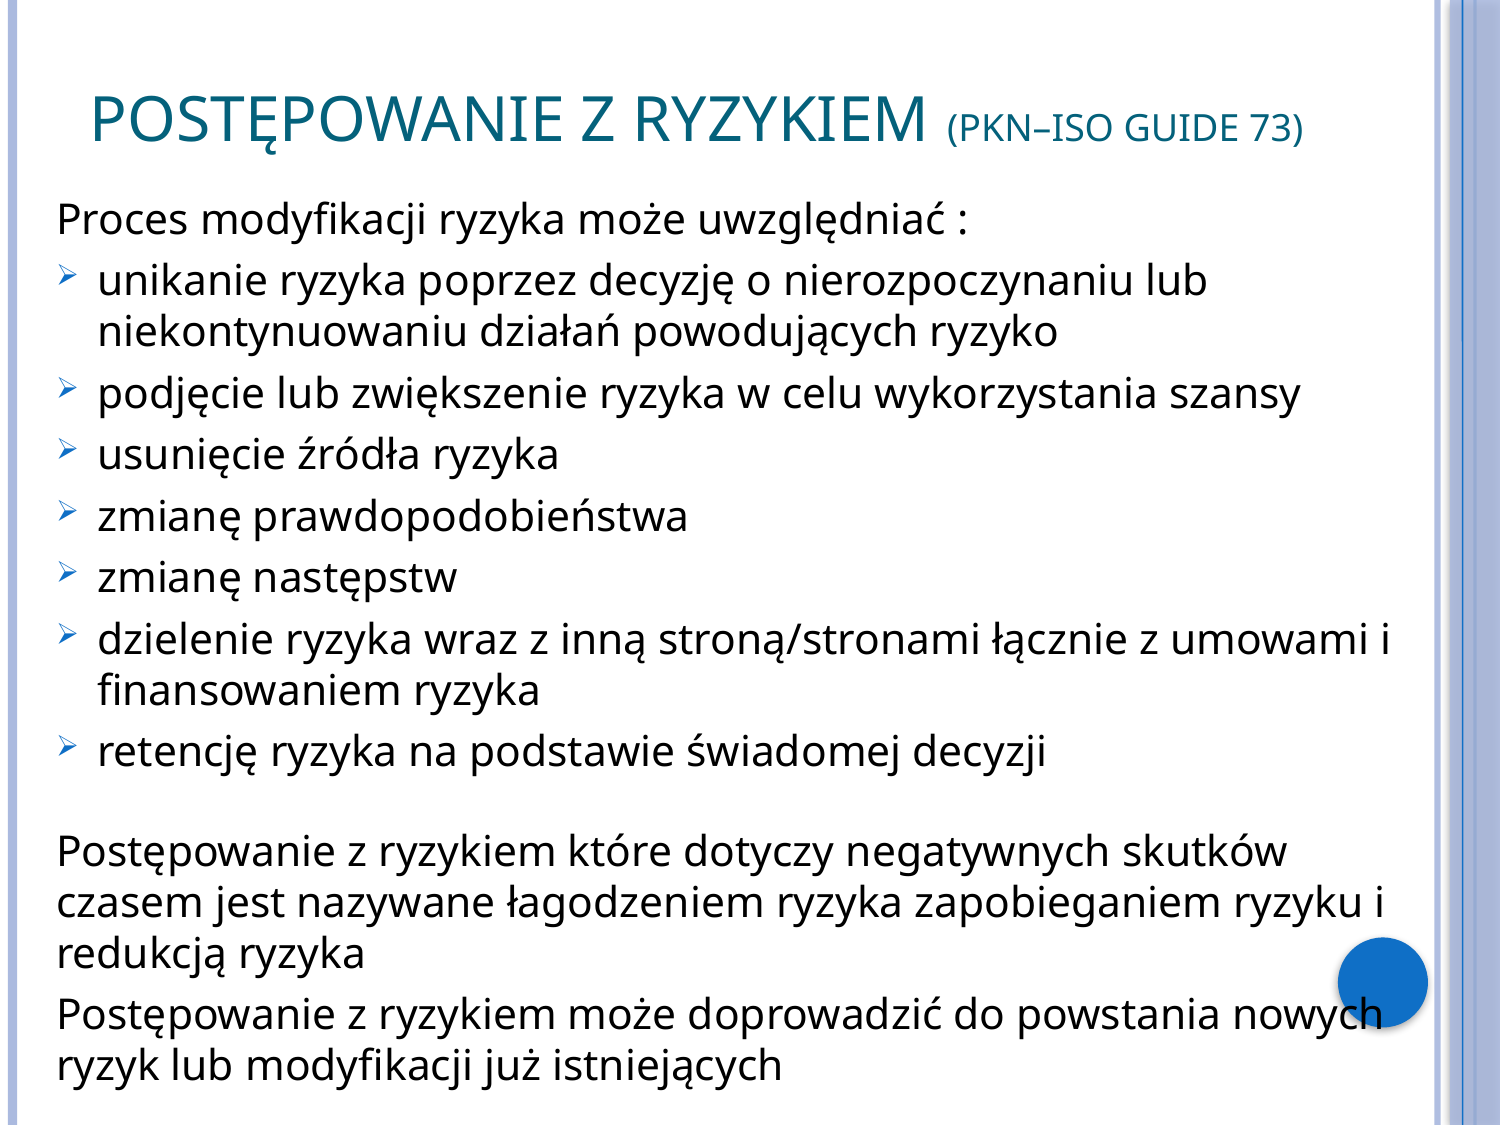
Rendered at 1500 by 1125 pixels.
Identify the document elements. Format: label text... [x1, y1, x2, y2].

list Proces modyfikacji ryzyka może uwzględniać : unikanie ryzyka poprzez decyzję o nierozpoczynaniu lub niekontynuowaniu działań powodujących ryzyko podjęcie lub zwiększenie ryzyka w celu wykorzystania szansy usunięcie źródła ryzyka zmianę prawdopodobieństwa zmianę następstw dzielenie ryzyka wraz z inną stroną/stronami łącznie z umowami i finansowaniem ryzyka retencję ryzyka na podstawie świadomej decyzji Postępowanie z ryzykiem które dotyczy negatywnych skutków czasem jest nazywane łagodzeniem ryzyka zapobieganiem ryzyku i redukcją ryzyka Postępowanie z ryzykiem może doprowadzić do powstania nowych ryzyk lub modyfikacji już istniejących [41, 184, 1436, 1106]
title Postępowanie z ryzykiem (pkn–ISO GUIDE 73) [75, 45, 1376, 161]
